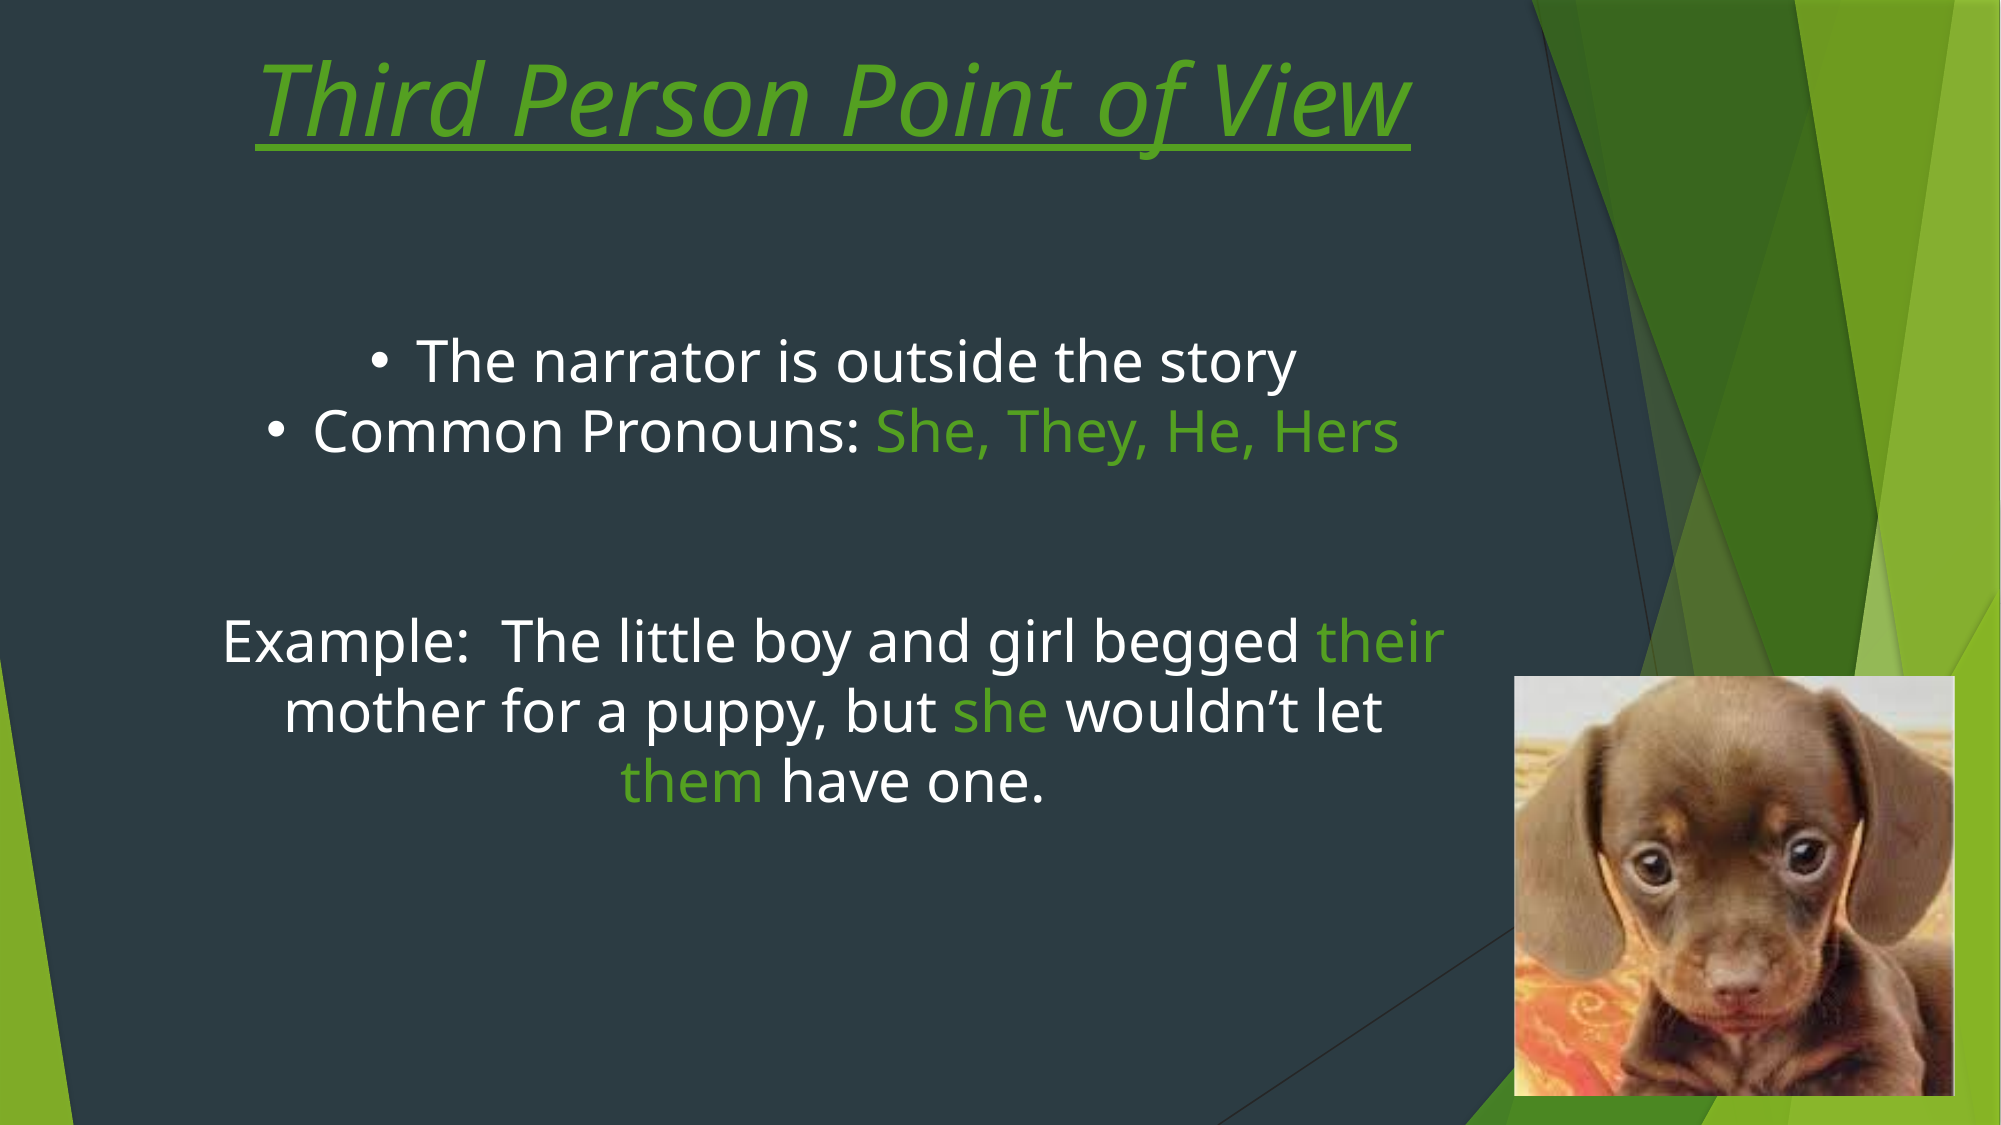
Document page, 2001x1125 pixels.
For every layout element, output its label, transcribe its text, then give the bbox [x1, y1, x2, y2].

picture [1513, 675, 1956, 1097]
text_box The narrator is outside the story Common Pronouns: She, They, He, Hers Example: The little boy and girl begged their mother for a puppy, but she wouldn’t let them have one. [192, 316, 1474, 892]
text_box Third Person Point of View [239, 28, 1427, 164]
